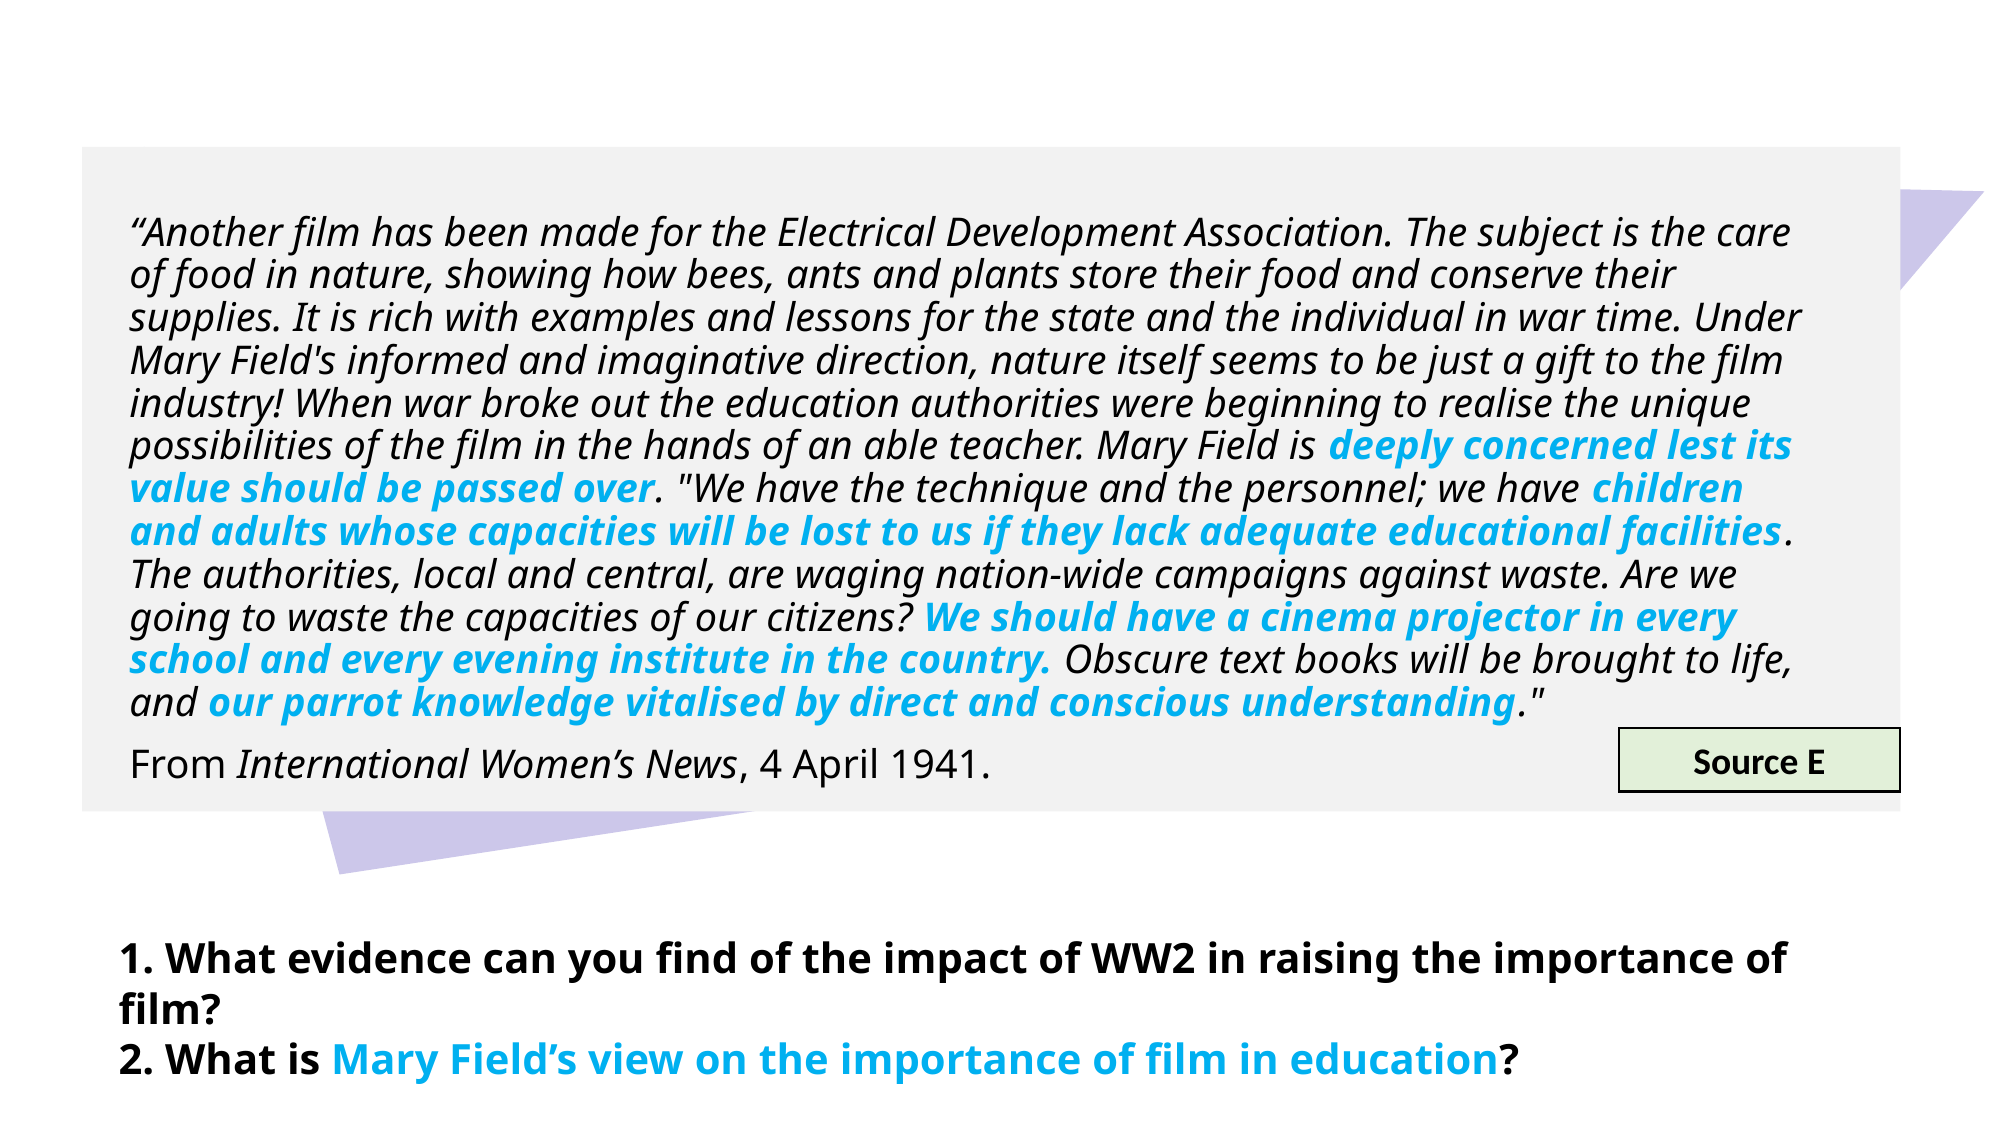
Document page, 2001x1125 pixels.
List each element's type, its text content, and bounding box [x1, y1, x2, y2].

list “Another film has been made for the Electrical Development Association. The subject is the care of food in nature, showing how bees, ants and plants store their food and conserve their supplies. It is rich with examples and lessons for the state and the individual in war time. Under Mary Field's informed and imaginative direction, nature itself seems to be just a gift to the film industry! When war broke out the education authorities were beginning to realise the unique possibilities of the film in the hands of an able teacher. Mary Field is deeply concerned lest its value should be passed over. "We have the technique and the personnel; we have children and adults whose capacities will be lost to us if they lack adequate educational facilities. The authorities, local and central, are waging nation-wide campaigns against waste. Are we going to waste the capacities of our citizens? We should have a cinema projector in every school and every evening institute in the country. Obscure text books will be brought to life, and our parrot knowledge vitalised by direct and conscious understanding." From International Women’s News, 4 April 1941. [82, 146, 1901, 812]
text_box Source E [1618, 727, 1901, 792]
text_box 1. What evidence can you find of the impact of WW2 in raising the importance of film? 2. What is Mary Field’s view on the importance of film in education? [103, 949, 1901, 1065]
text_box [1901, 188, 1987, 292]
text_box [321, 812, 756, 876]
